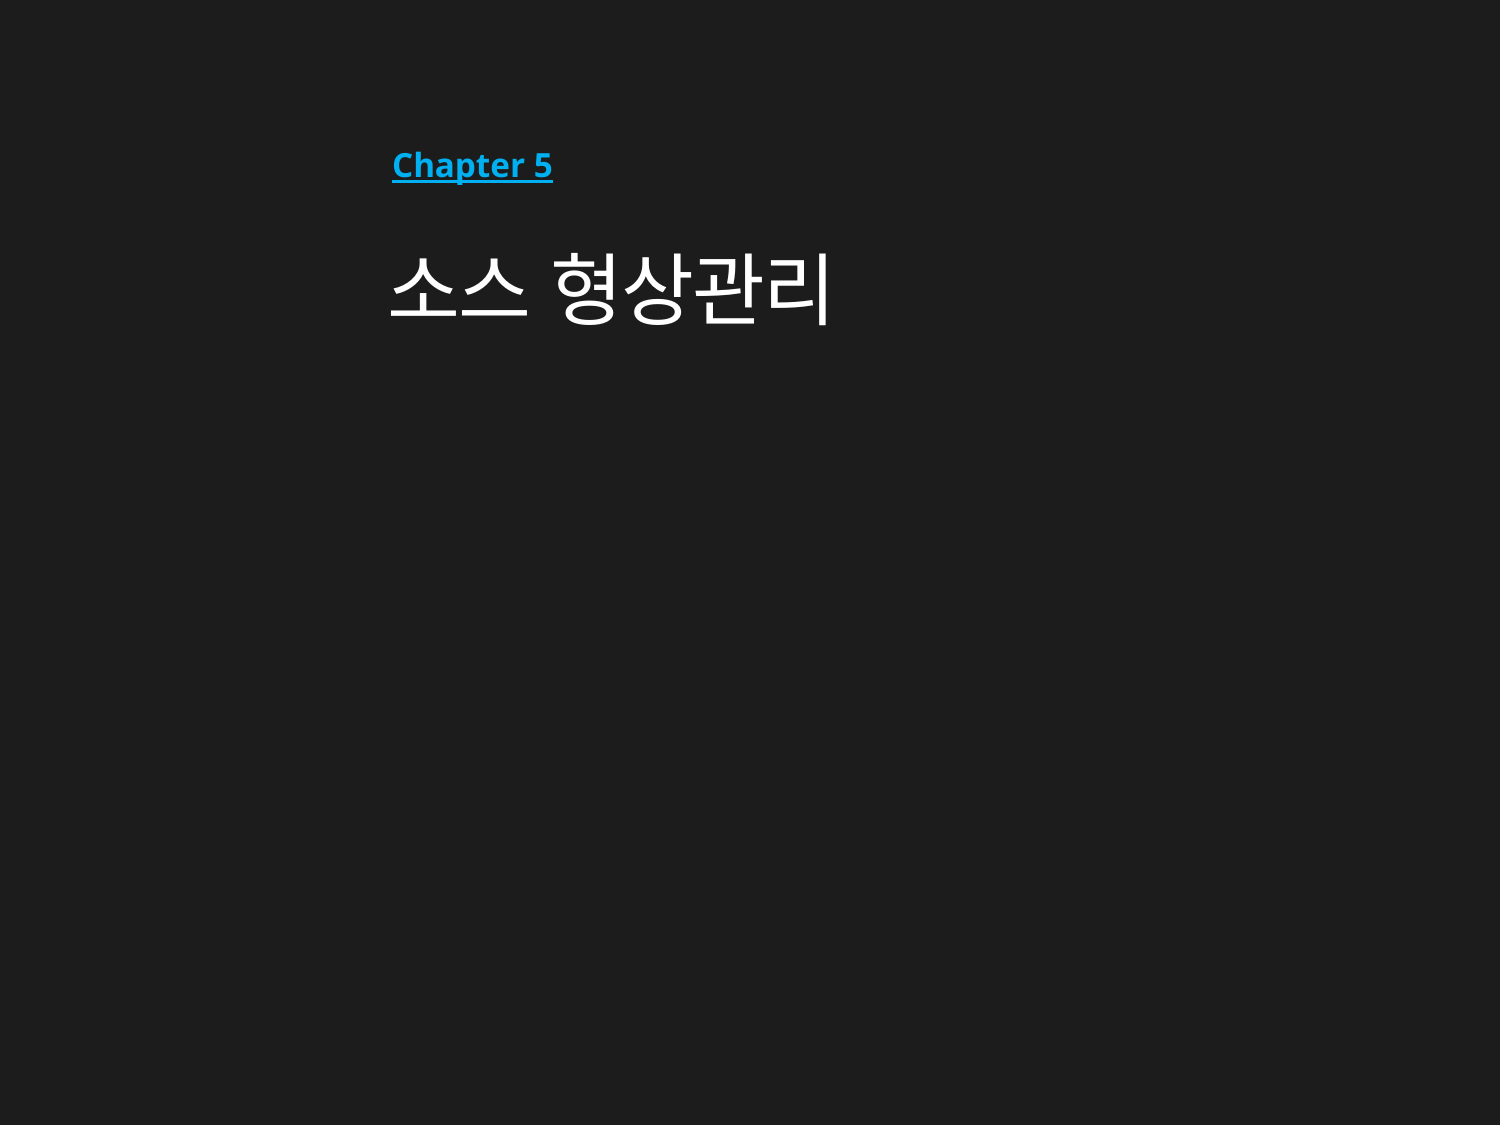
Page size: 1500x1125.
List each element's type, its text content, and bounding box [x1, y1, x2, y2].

text_box Chapter 5 [377, 137, 921, 192]
text_box 소스 형상관리 [372, 232, 1081, 343]
